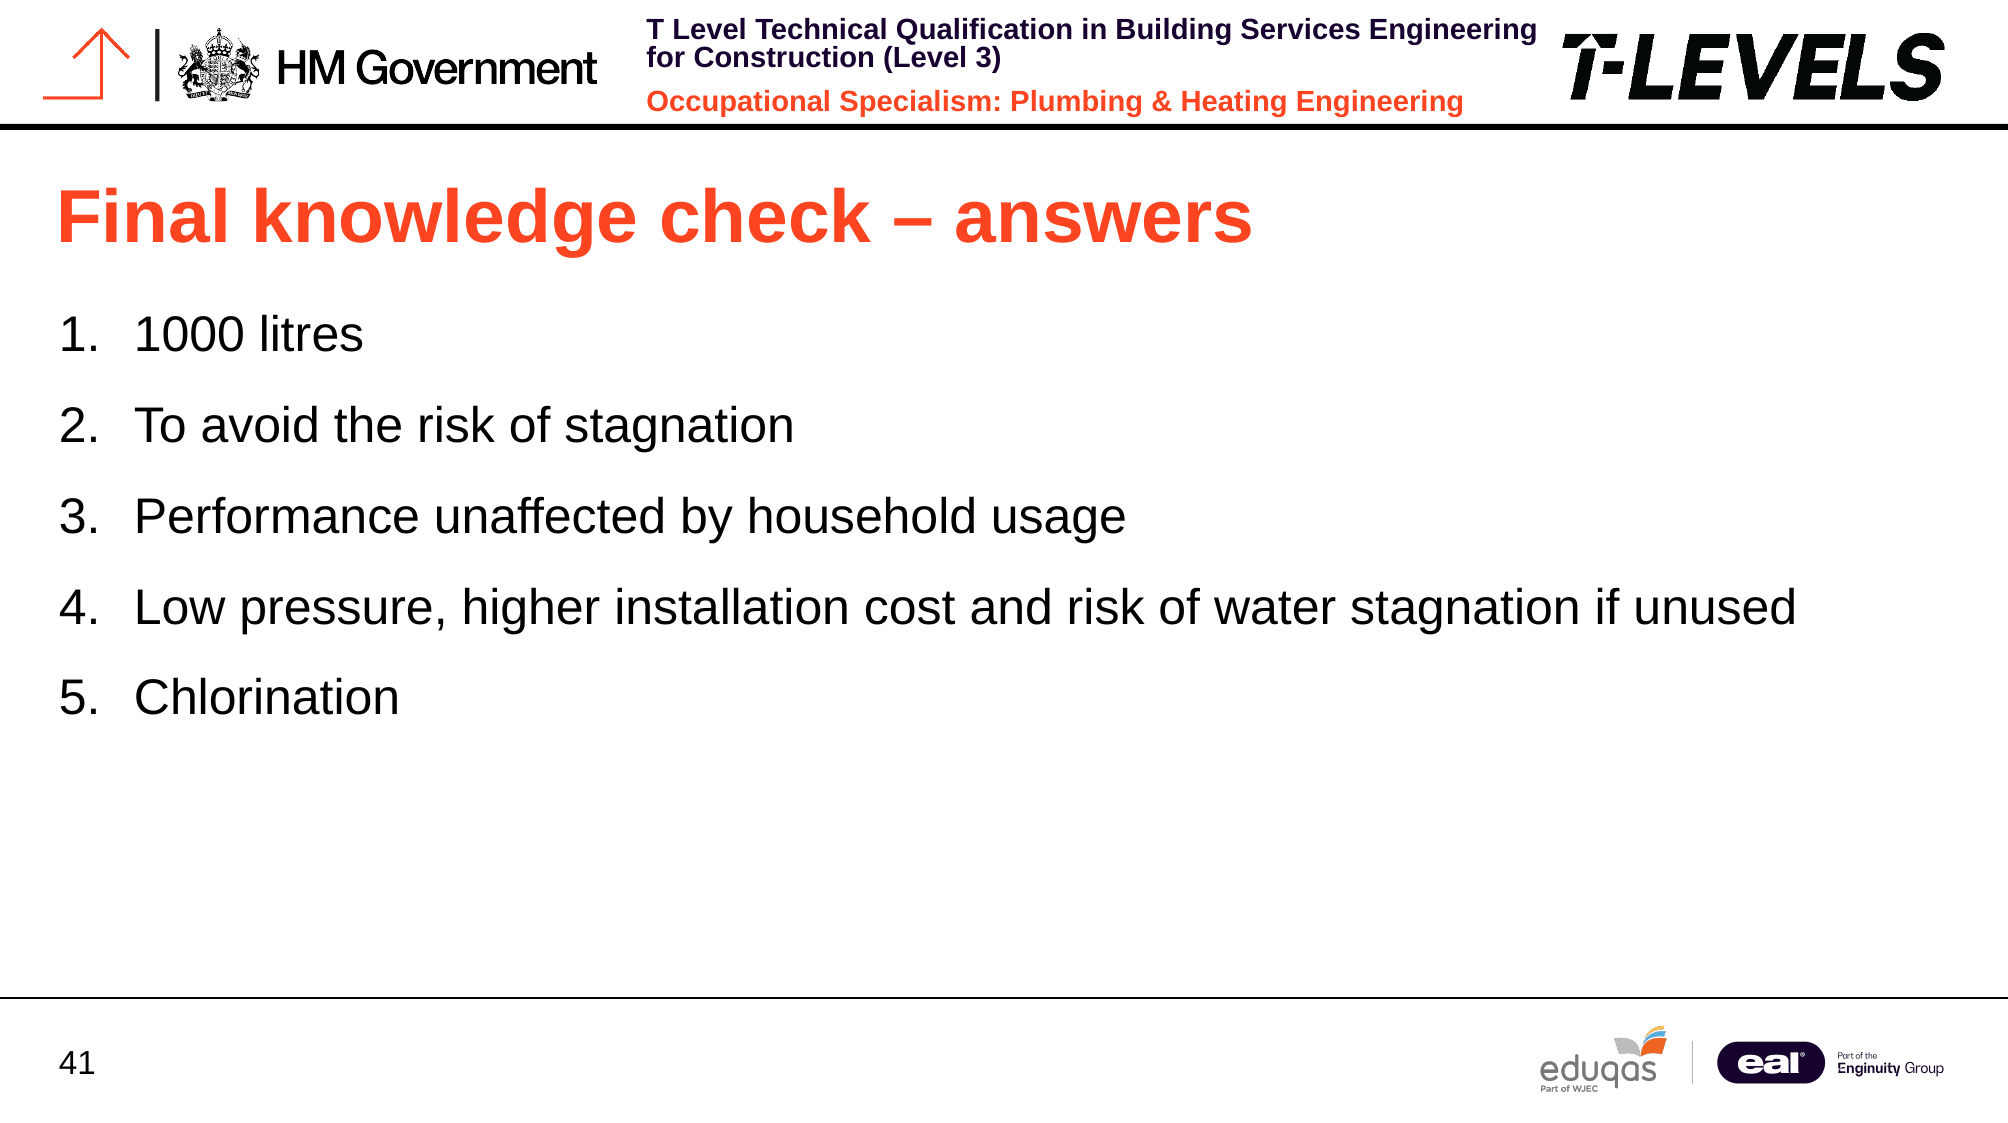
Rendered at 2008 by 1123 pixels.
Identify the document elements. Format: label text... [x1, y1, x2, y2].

picture [1543, 25, 1964, 108]
list 1000 litres To avoid the risk of stagnation Performance unaffected by household usage Low pressure, higher installation cost and risk of water stagnation if unused Chlorination [59, 295, 1949, 943]
picture [38, 27, 136, 100]
title Final knowledge check – answers [41, 111, 1949, 314]
picture [155, 28, 597, 102]
picture [1535, 1021, 1949, 1097]
